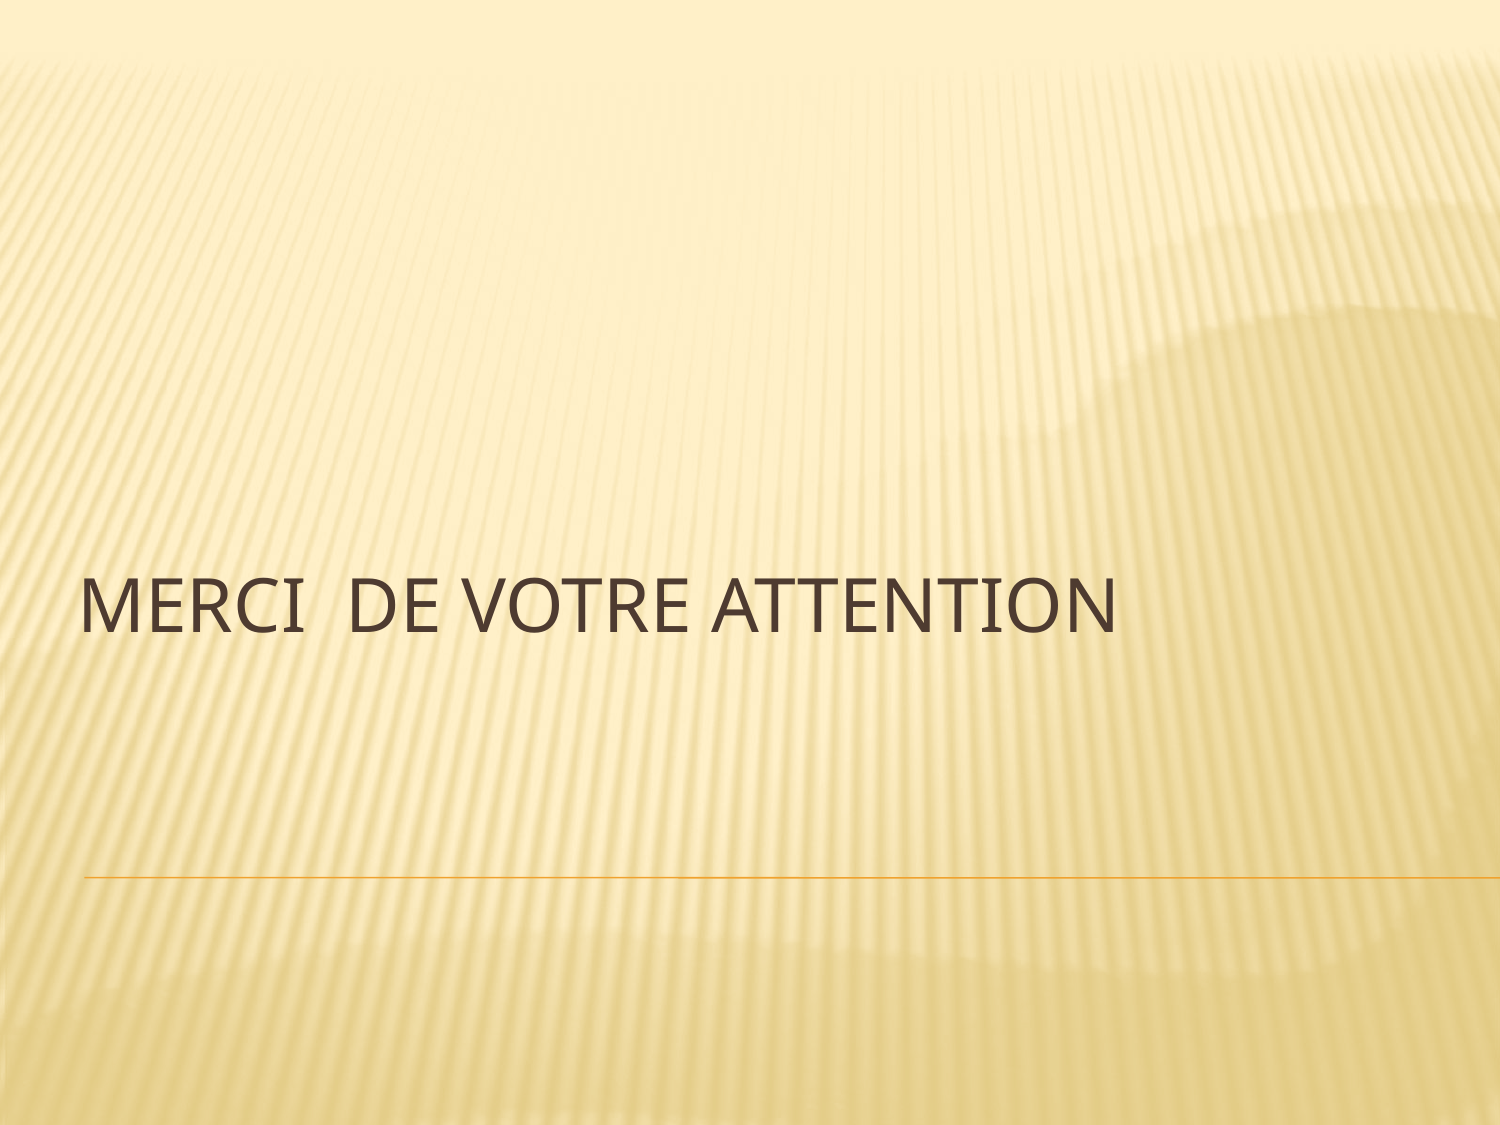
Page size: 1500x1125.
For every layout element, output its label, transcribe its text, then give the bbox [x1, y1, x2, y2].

title Merci de votre attEntion [62, 549, 1450, 751]
